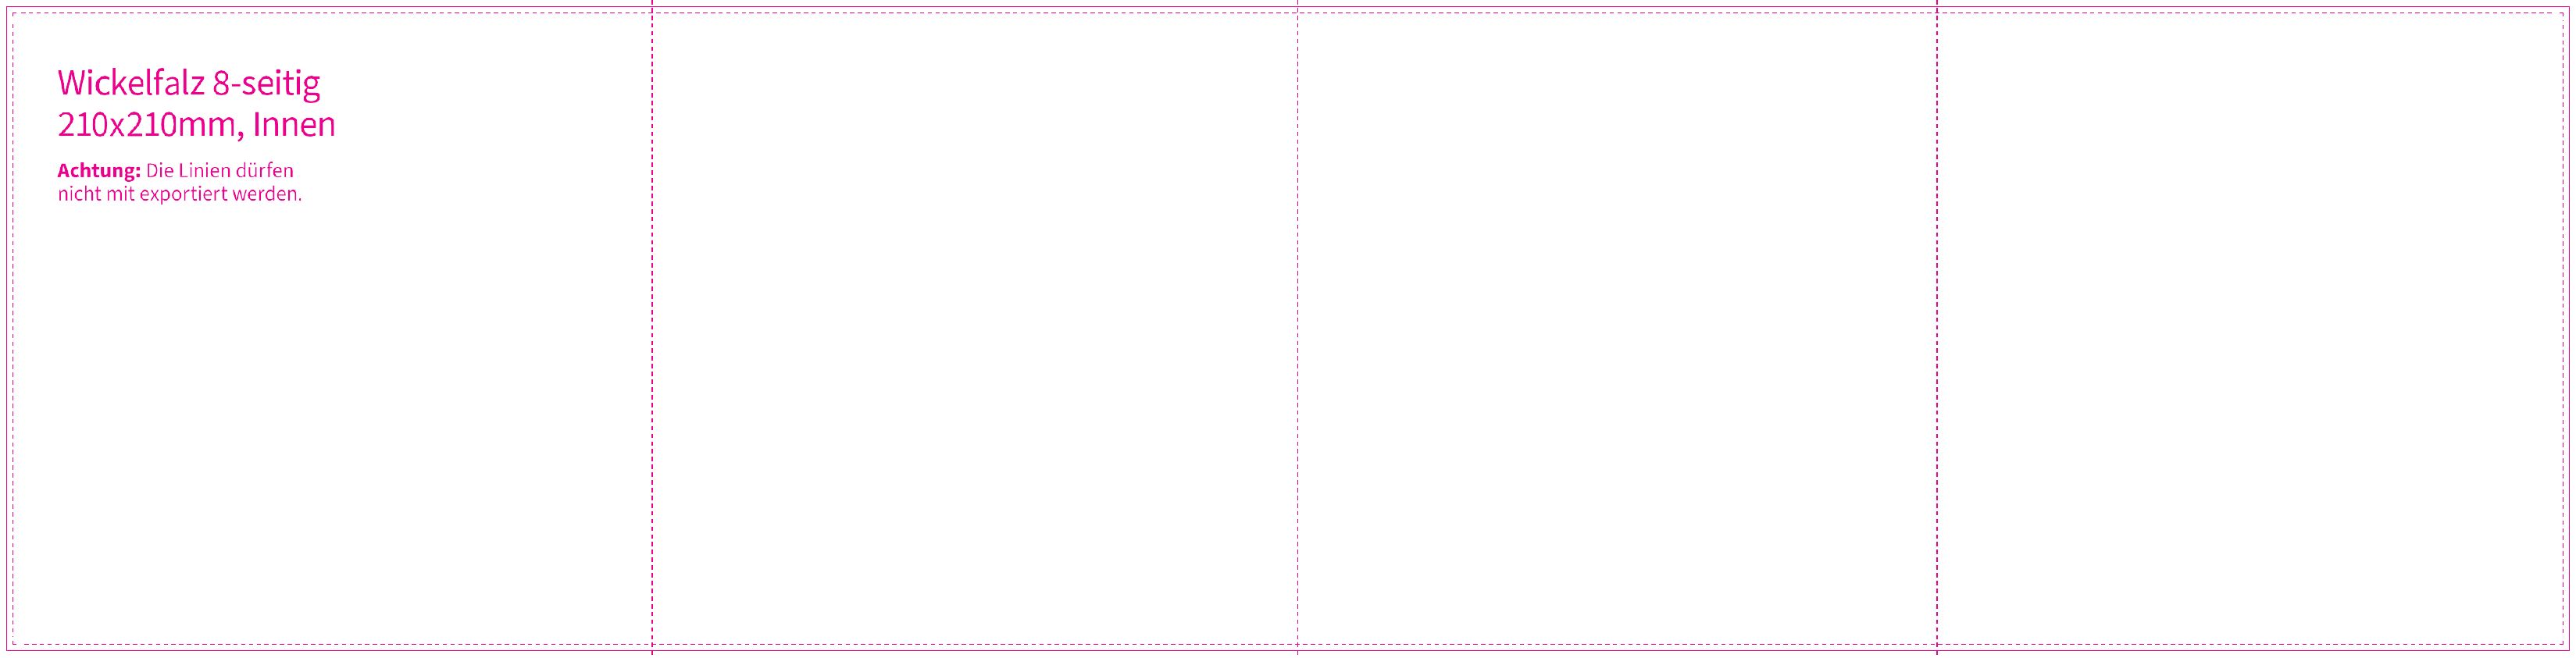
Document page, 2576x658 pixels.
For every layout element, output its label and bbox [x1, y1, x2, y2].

text_box [59, 112, 244, 142]
text_box [57, 162, 301, 205]
text_box [213, 69, 320, 103]
text_box [58, 68, 205, 95]
text_box [255, 112, 334, 137]
